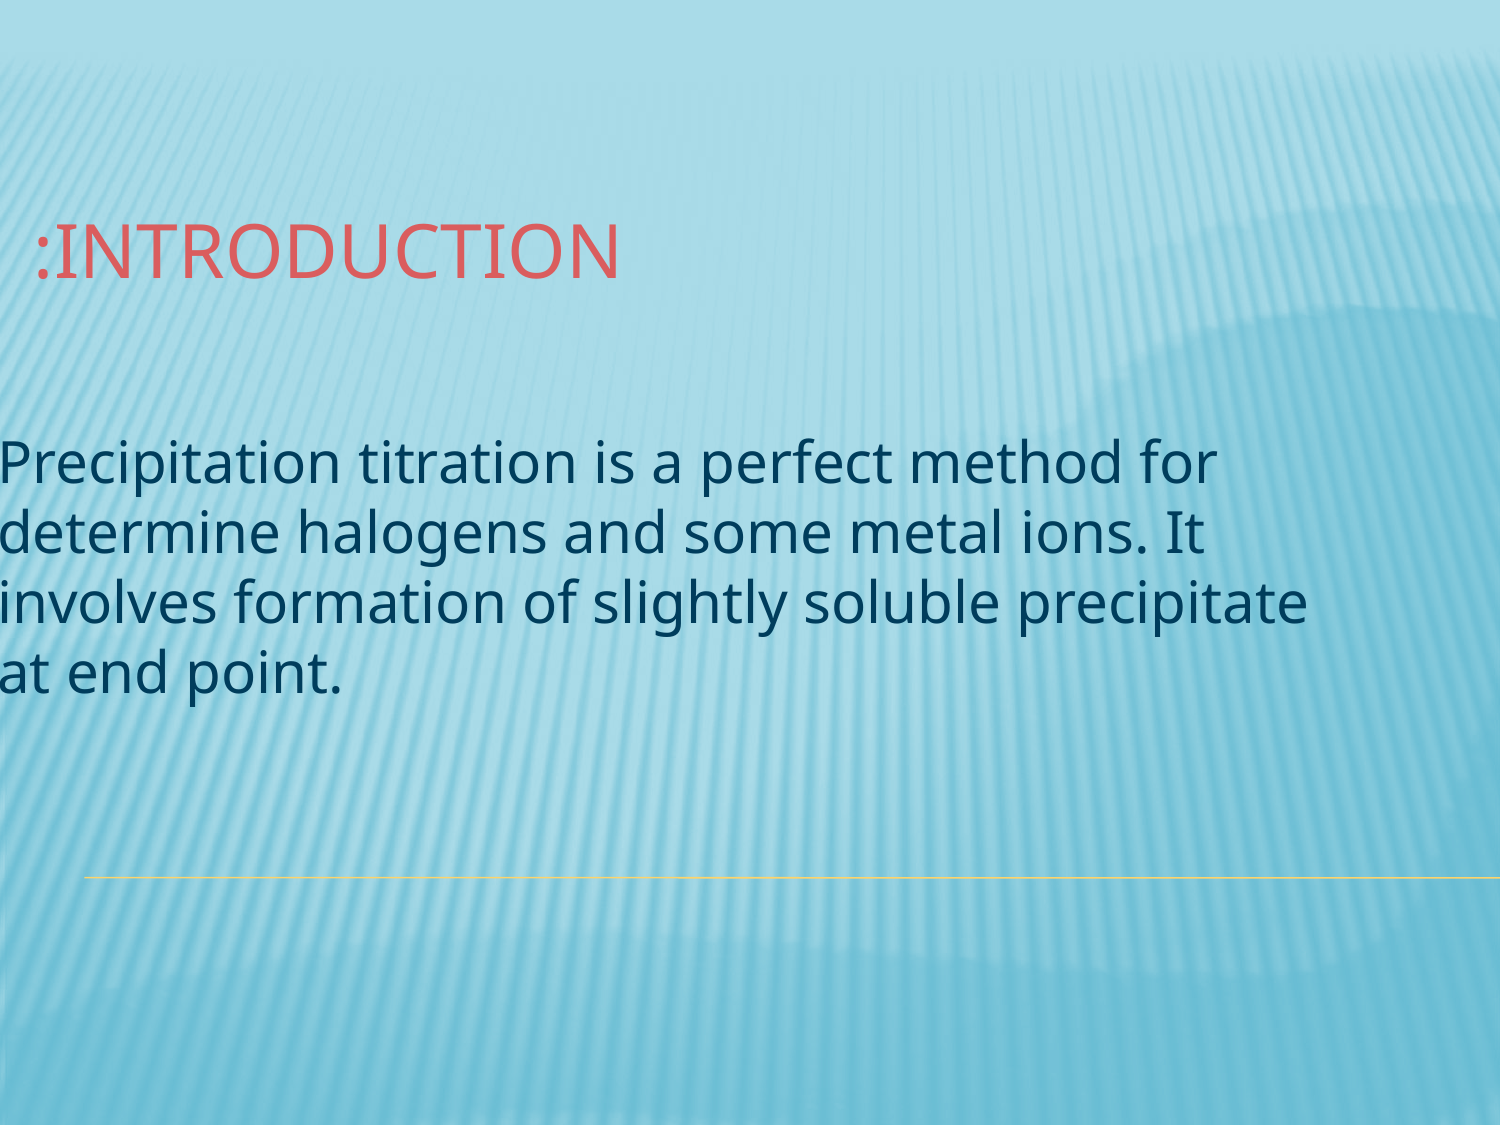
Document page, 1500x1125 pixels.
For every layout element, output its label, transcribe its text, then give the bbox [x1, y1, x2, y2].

title Introduction: [17, 196, 1406, 397]
subtitle Precipitation titration is a perfect method for determine halogens and some metal ions. It involves formation of slightly soluble precipitate at end point. [0, 562, 1370, 713]
